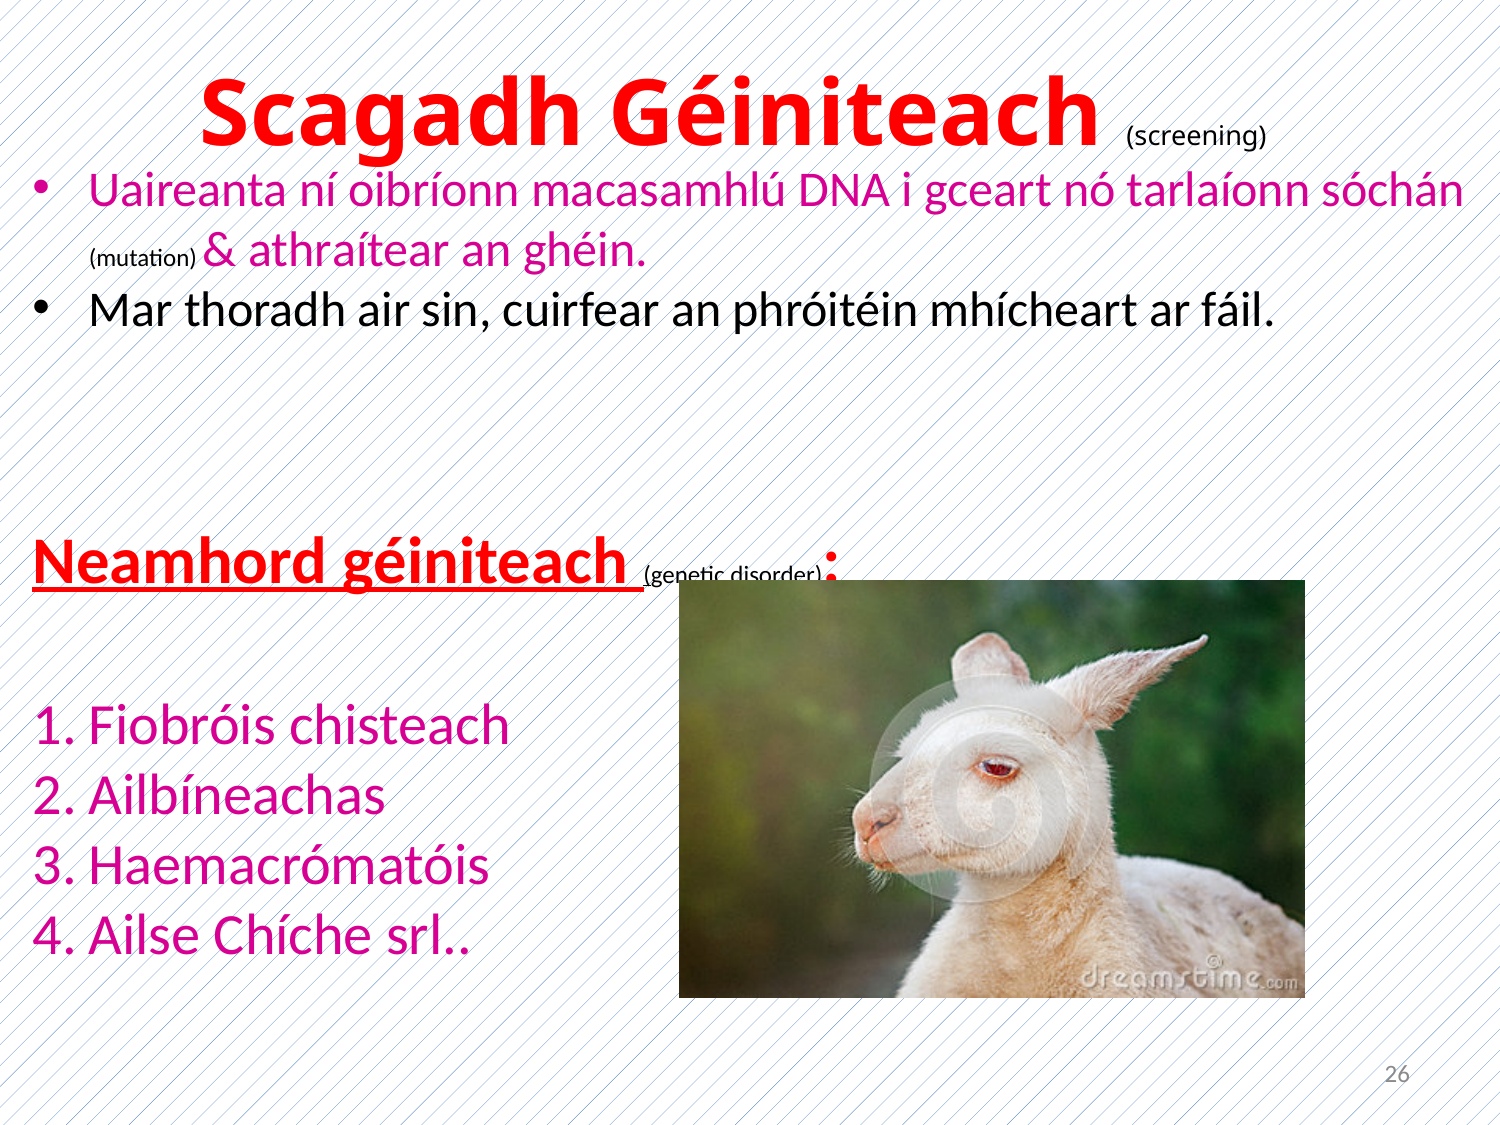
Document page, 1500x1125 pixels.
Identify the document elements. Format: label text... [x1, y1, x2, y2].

picture [678, 579, 1305, 998]
slide_number 26 [1074, 1042, 1425, 1103]
title Scagadh Géiniteach (screening) [41, 30, 1425, 148]
text_box Uaireanta ní oibríonn macasamhlú DNA i gceart nó tarlaíonn sóchán (mutation) & athraítear an ghéin. Mar thoradh air sin, cuirfear an phróitéin mhícheart ar fáil. Neamhord géiniteach (genetic disorder): Fiobróis chisteach Ailbíneachas Haemacrómatóis Ailse Chíche srl.. [17, 148, 1483, 974]
